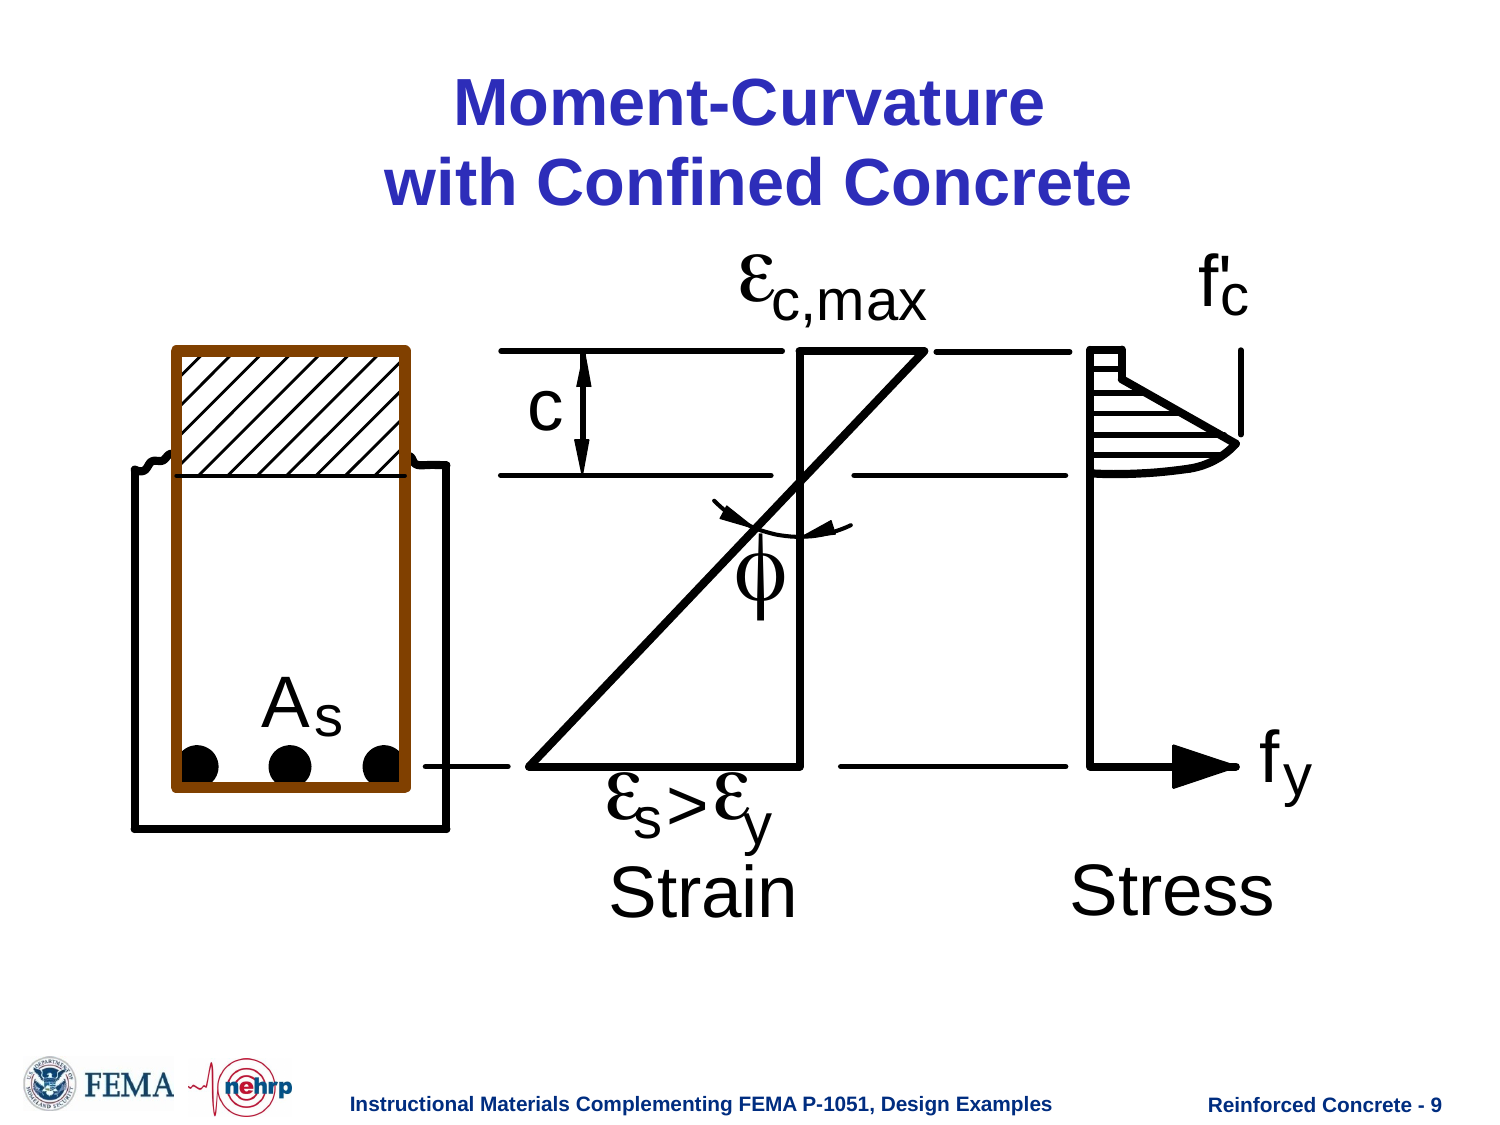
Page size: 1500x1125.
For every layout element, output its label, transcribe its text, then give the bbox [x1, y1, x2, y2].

footer Instructional Materials Complementing FEMA P-1051, Design Examples [334, 1087, 1104, 1124]
title Moment-Curvature with Confined Concrete [74, 44, 1426, 233]
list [114, 158, 1365, 1026]
picture [23, 1056, 174, 1111]
picture [188, 1058, 292, 1117]
